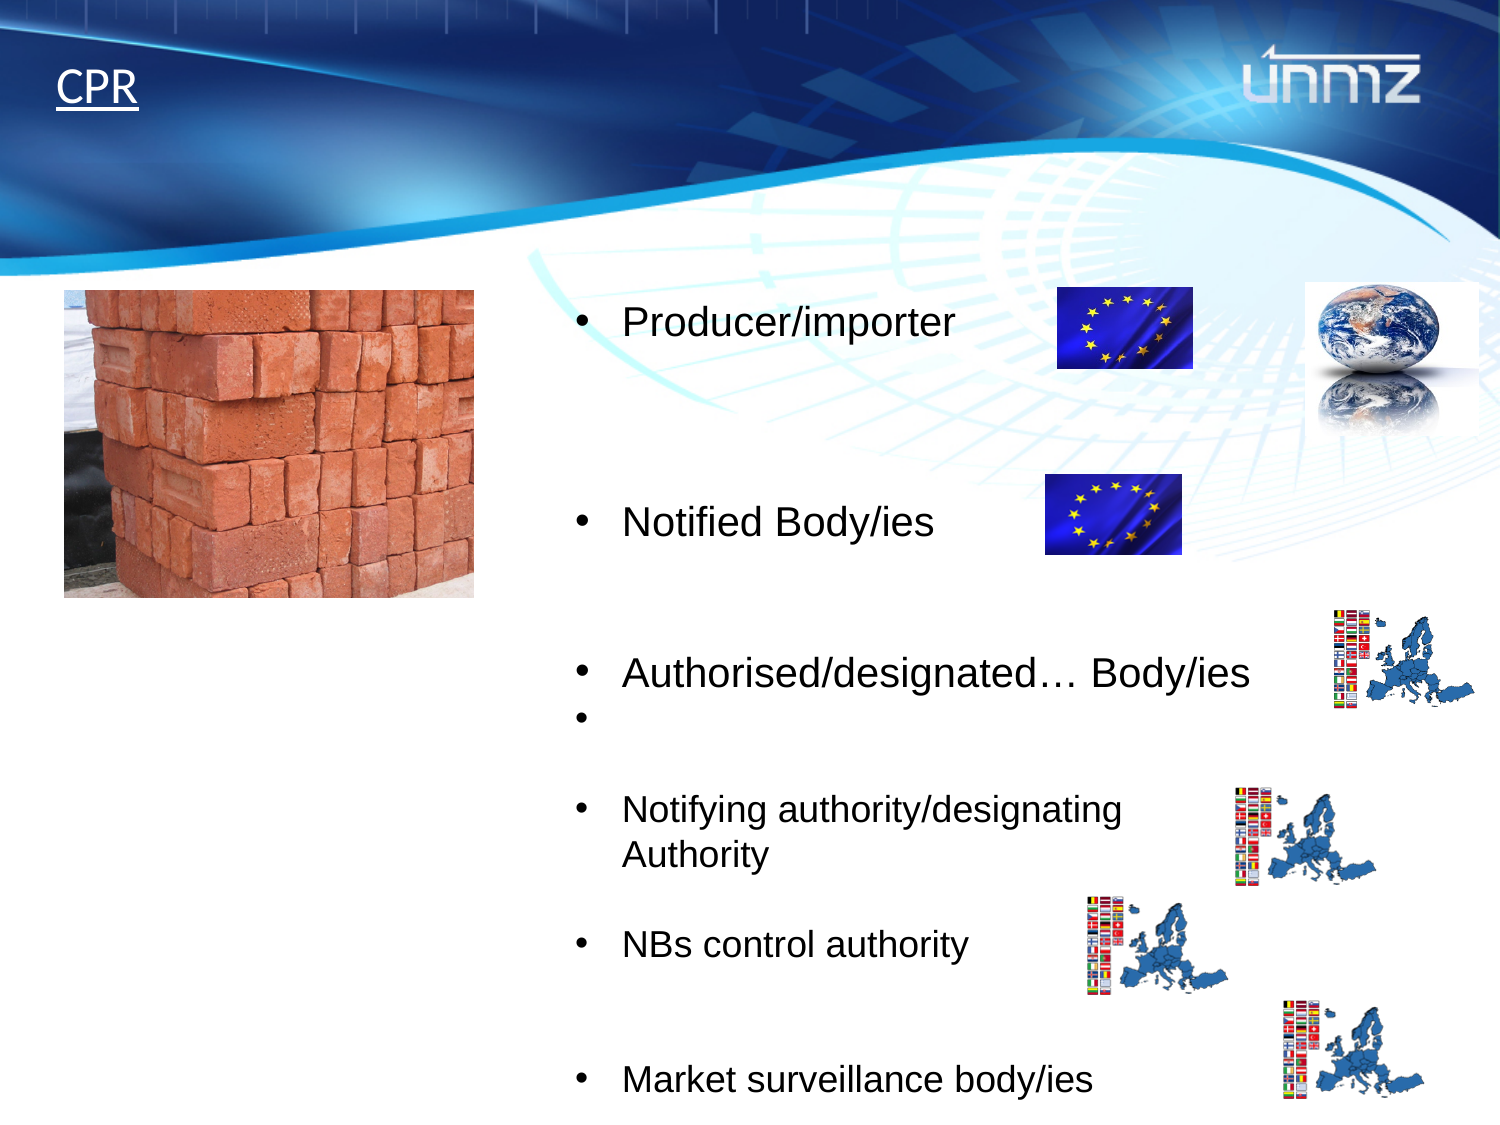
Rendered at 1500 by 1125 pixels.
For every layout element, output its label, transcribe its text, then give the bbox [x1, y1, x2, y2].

picture [0, 0, 1500, 1125]
text_box Producer/importer Notified Body/ies Authorised/designated… Body/ies Notifying authority/designating Authority NBs control authority Market surveillance body/ies [560, 287, 1281, 1108]
title CPR [41, 44, 1223, 232]
